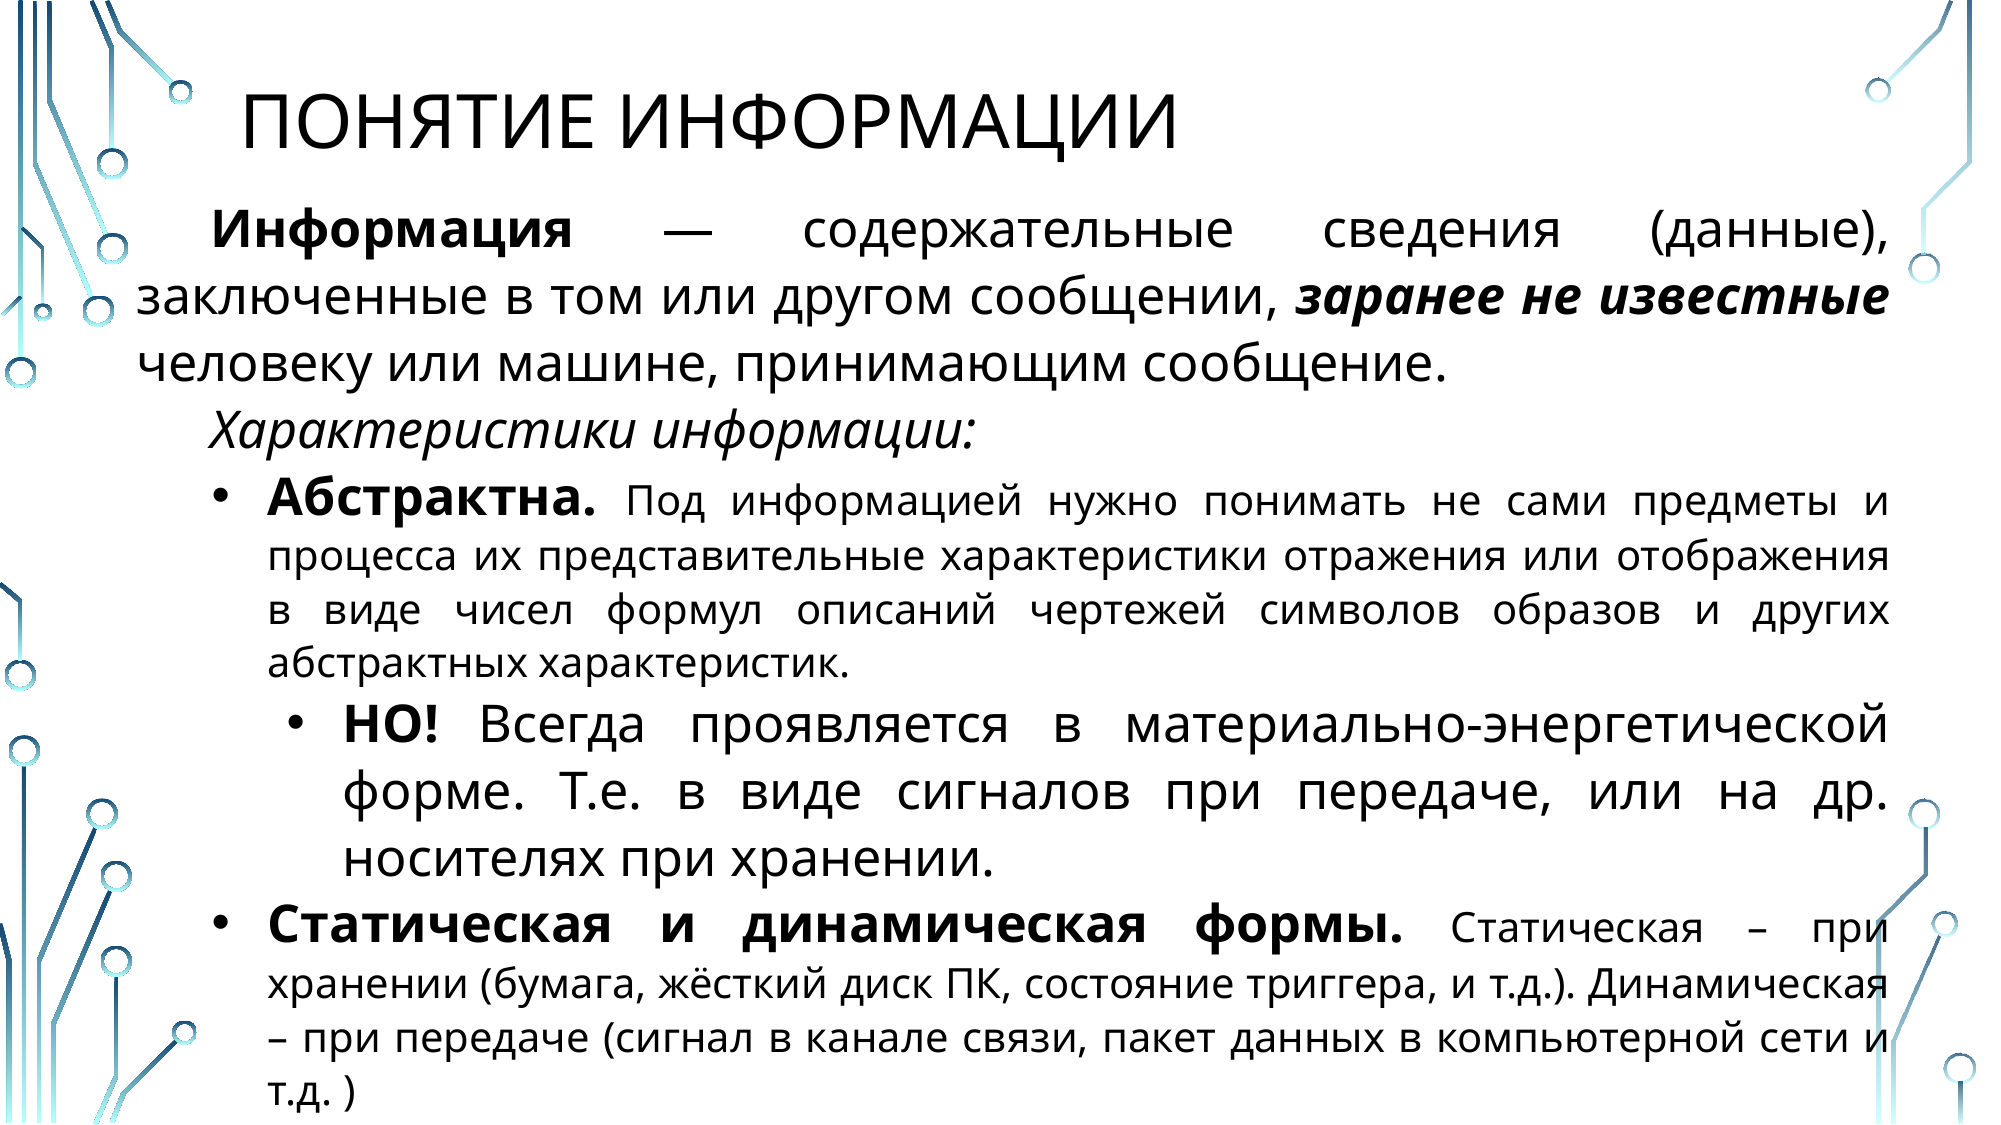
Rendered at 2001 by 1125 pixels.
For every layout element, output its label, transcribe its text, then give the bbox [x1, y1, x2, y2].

text_box Информация — содержательные сведения (данные), заключенные в том или другом сообщении, заранее не известные человеку или машине, принимающим сообщение. Характеристики информации: Абстрактна. Под информацией нужно понимать не сами предметы и процесса их представительные характеристики отражения или отображения в виде чисел формул описаний чертежей символов образов и других абстрактных характеристик. НО! Всегда проявляется в материально-энергетической форме. Т.е. в виде сигналов при передаче, или на др. носителях при хранении. Статическая и динамическая формы. Статическая – при хранении (бумага, жёсткий диск ПК, состояние триггера, и т.д.). Динамическая – при передаче (сигнал в канале связи, пакет данных в компьютерной сети и т.д. ) [121, 183, 1906, 1122]
title ПОНЯТИЕ информации [224, 3, 1850, 183]
